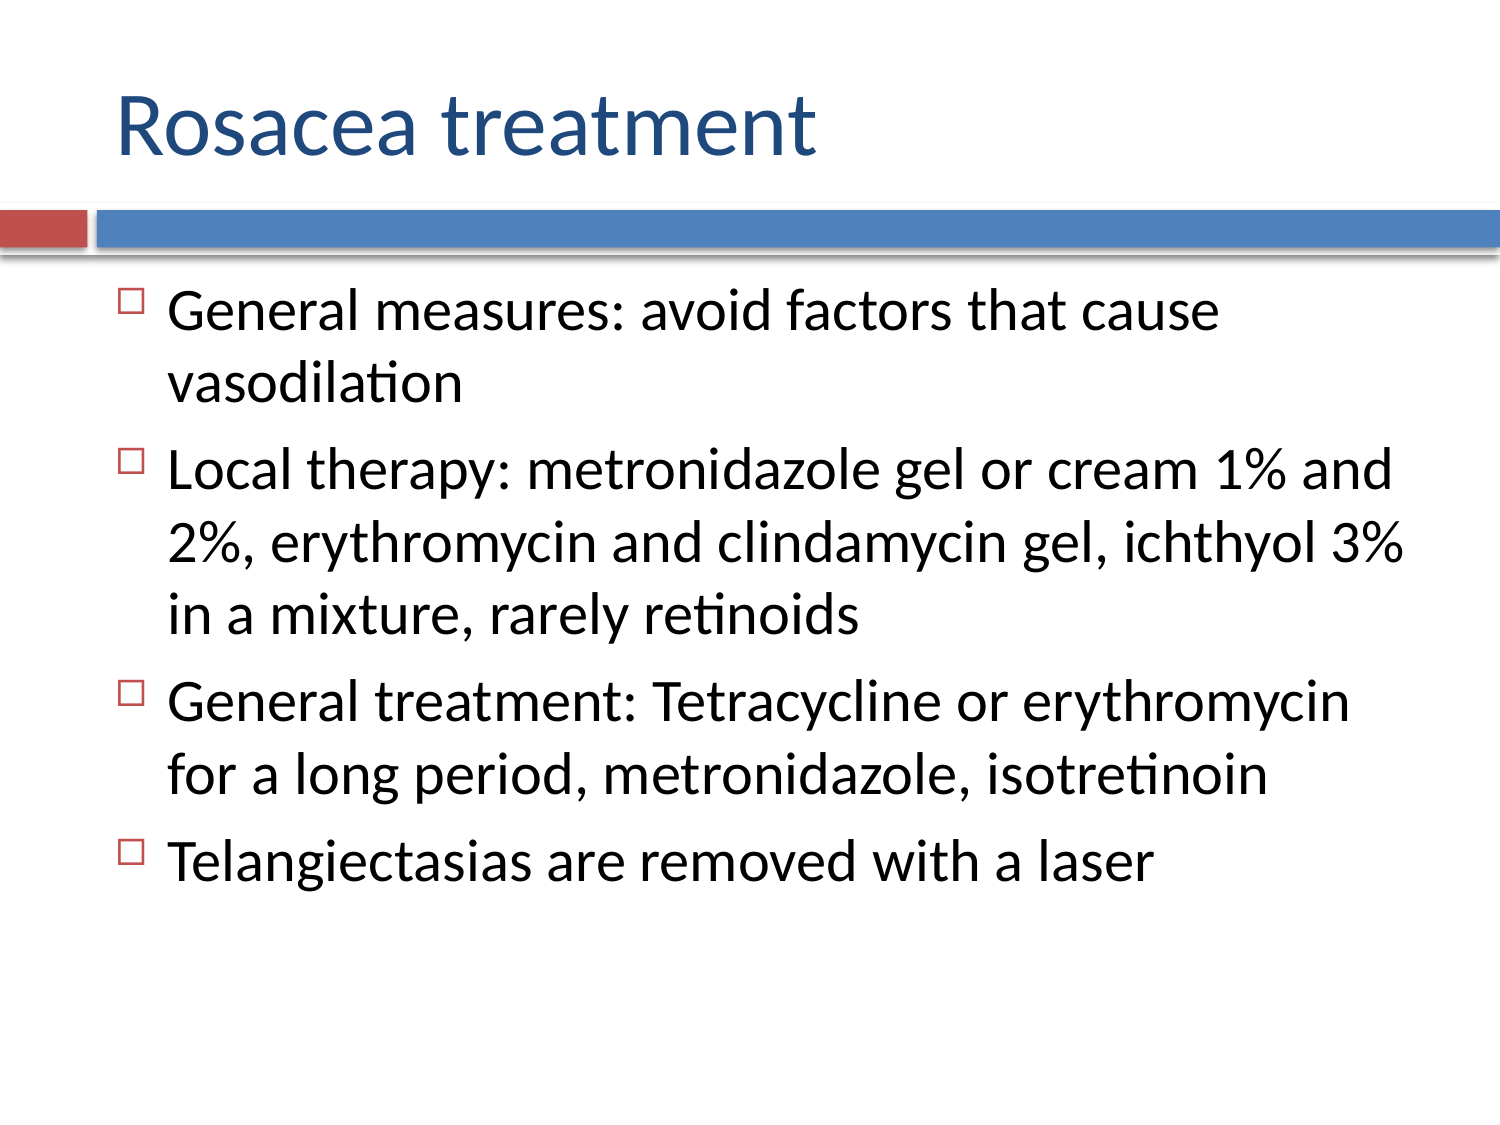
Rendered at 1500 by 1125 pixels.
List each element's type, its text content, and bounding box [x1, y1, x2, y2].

title Rosacea treatment [100, 37, 1438, 200]
list General measures: avoid factors that cause vasodilation Local therapy: metronidazole gel or cream 1% and 2%, erythromycin and clindamycin gel, ichthyol 3% in a mixture, rarely retinoids General treatment: Tetracycline or erythromycin for a long period, metronidazole, isotretinoin Telangiectasias are removed with a laser [100, 262, 1438, 1000]
